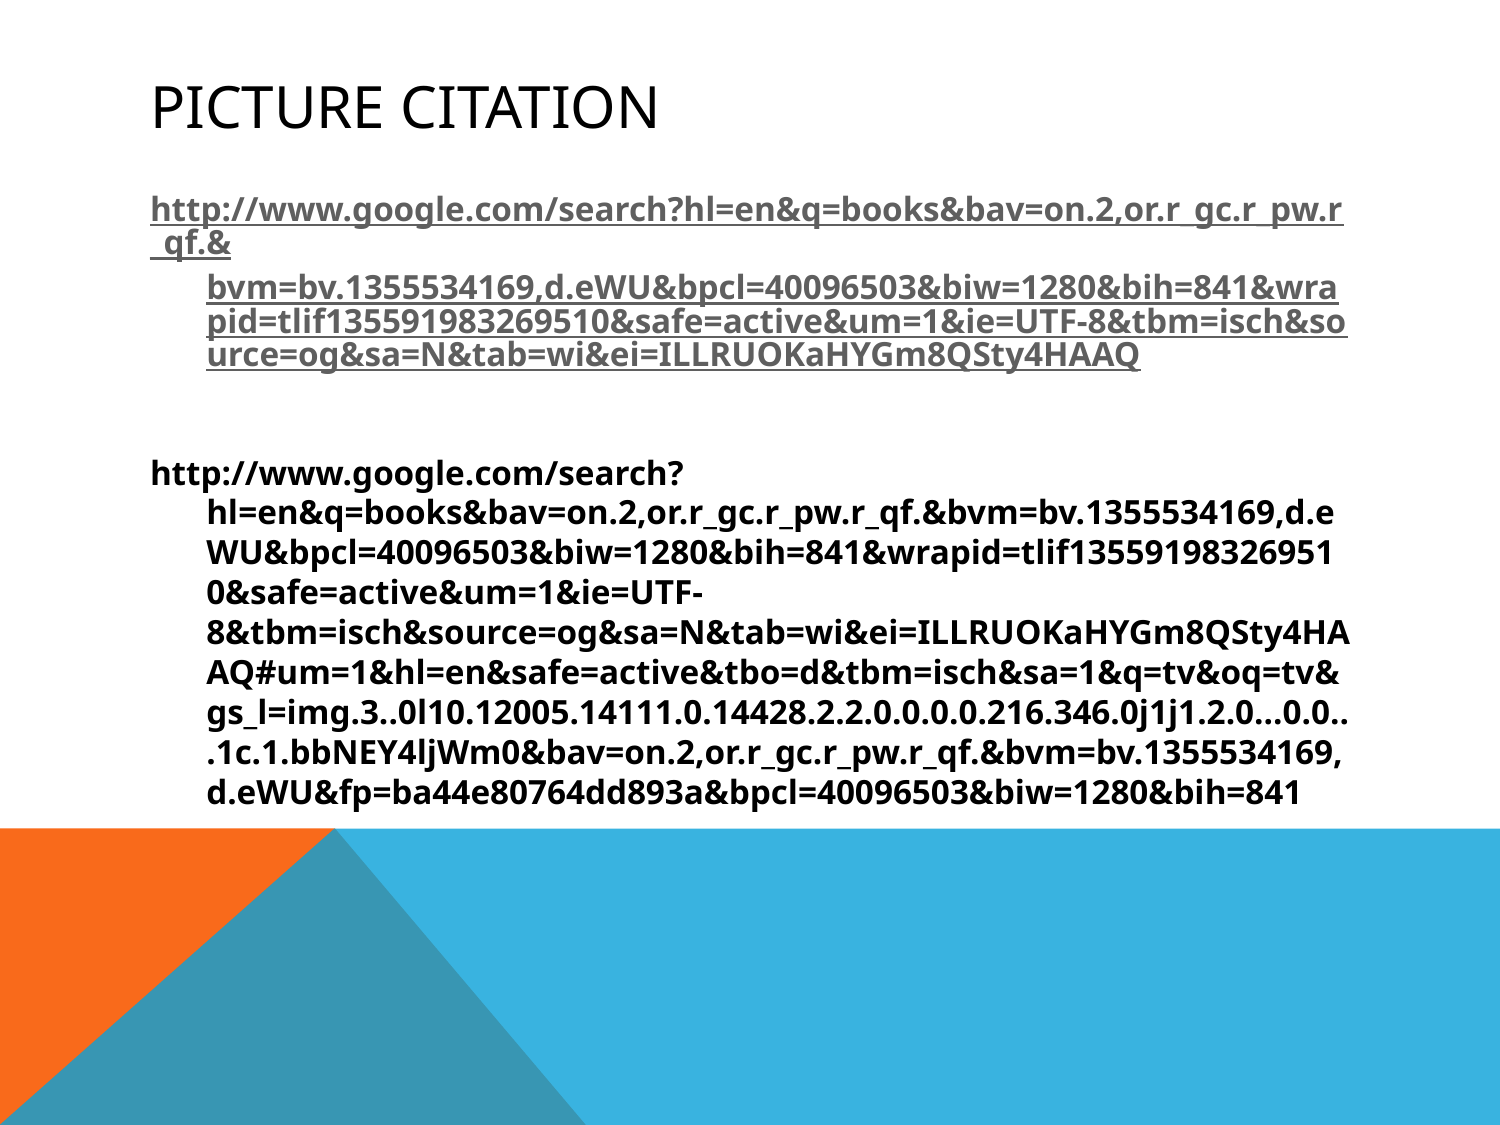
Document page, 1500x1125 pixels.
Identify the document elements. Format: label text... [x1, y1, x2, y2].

title Picture citation [135, 60, 1369, 150]
list http://www.google.com/search?hl=en&q=books&bav=on.2,or.r_gc.r_pw.r_qf.&bvm=bv.1355534169,d.eWU&bpcl=40096503&biw=1280&bih=841&wrapid=tlif135591983269510&safe=active&um=1&ie=UTF-8&tbm=isch&source=og&sa=N&tab=wi&ei=ILLRUOKaHYGm8QSty4HAAQ http://www.google.com/search?hl=en&q=books&bav=on.2,or.r_gc.r_pw.r_qf.&bvm=bv.1355534169,d.eWU&bpcl=40096503&biw=1280&bih=841&wrapid=tlif135591983269510&safe=active&um=1&ie=UTF-8&tbm=isch&source=og&sa=N&tab=wi&ei=ILLRUOKaHYGm8QSty4HAAQ#um=1&hl=en&safe=active&tbo=d&tbm=isch&sa=1&q=tv&oq=tv&gs_l=img.3..0l10.12005.14111.0.14428.2.2.0.0.0.0.216.346.0j1j1.2.0...0.0...1c.1.bbNEY4ljWm0&bav=on.2,or.r_gc.r_pw.r_qf.&bvm=bv.1355534169,d.eWU&fp=ba44e80764dd893a&bpcl=40096503&biw=1280&bih=841 [135, 180, 1369, 768]
